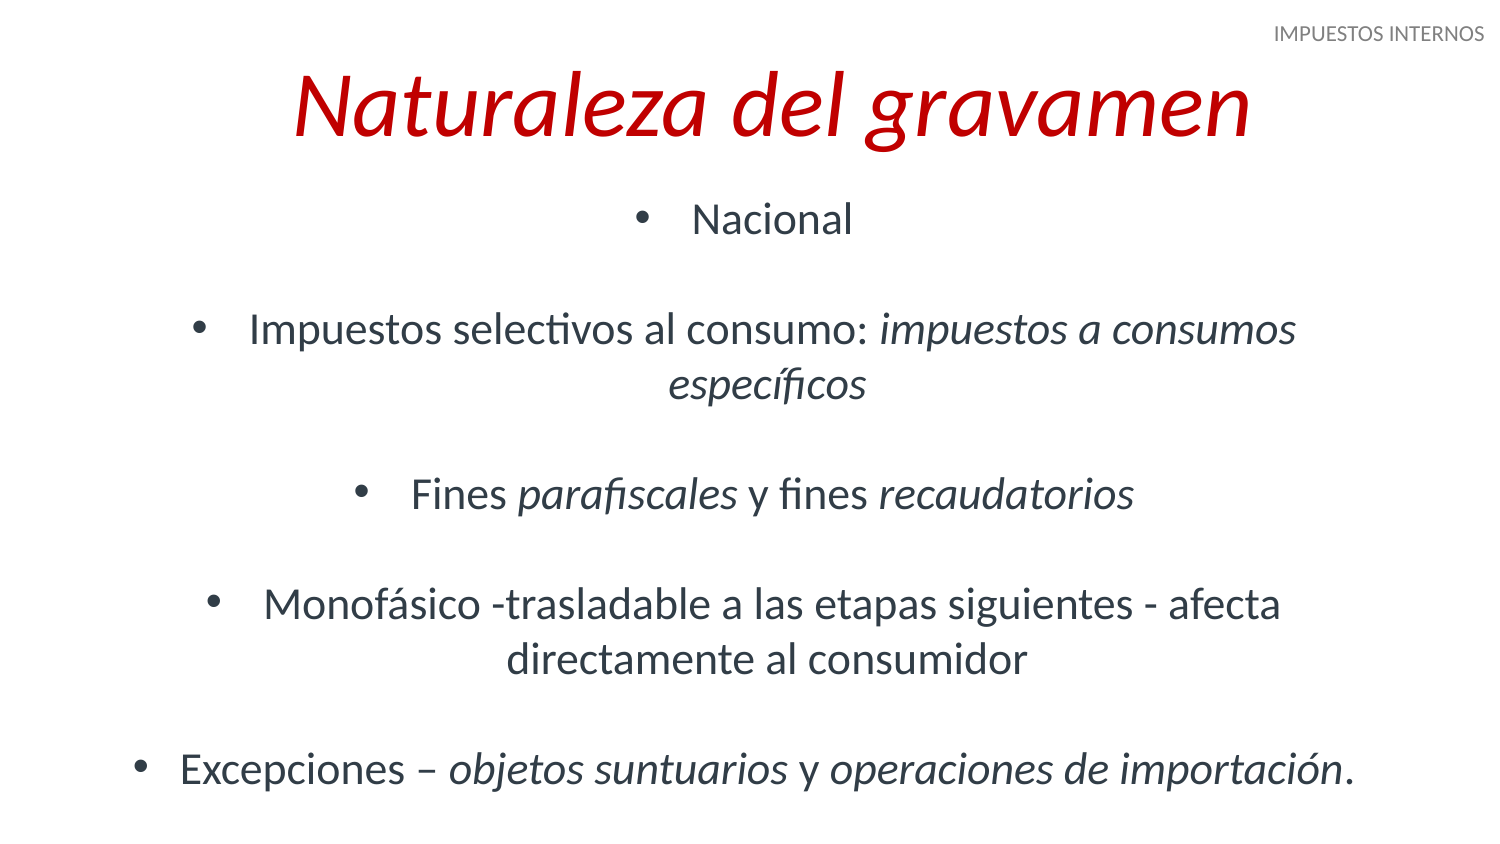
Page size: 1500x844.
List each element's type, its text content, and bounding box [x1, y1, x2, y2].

text_box Nacional Impuestos selectivos al consumo: impuestos a consumos específicos Fines parafiscales y fines recaudatorios Monofásico -trasladable a las etapas siguientes - afecta directamente al consumidor Excepciones – objetos suntuarios y operaciones de importación. [76, 181, 1412, 801]
text_box Naturaleza del gravamen [277, 35, 1281, 163]
text_box IMPUESTOS INTERNOS [820, 11, 1500, 59]
